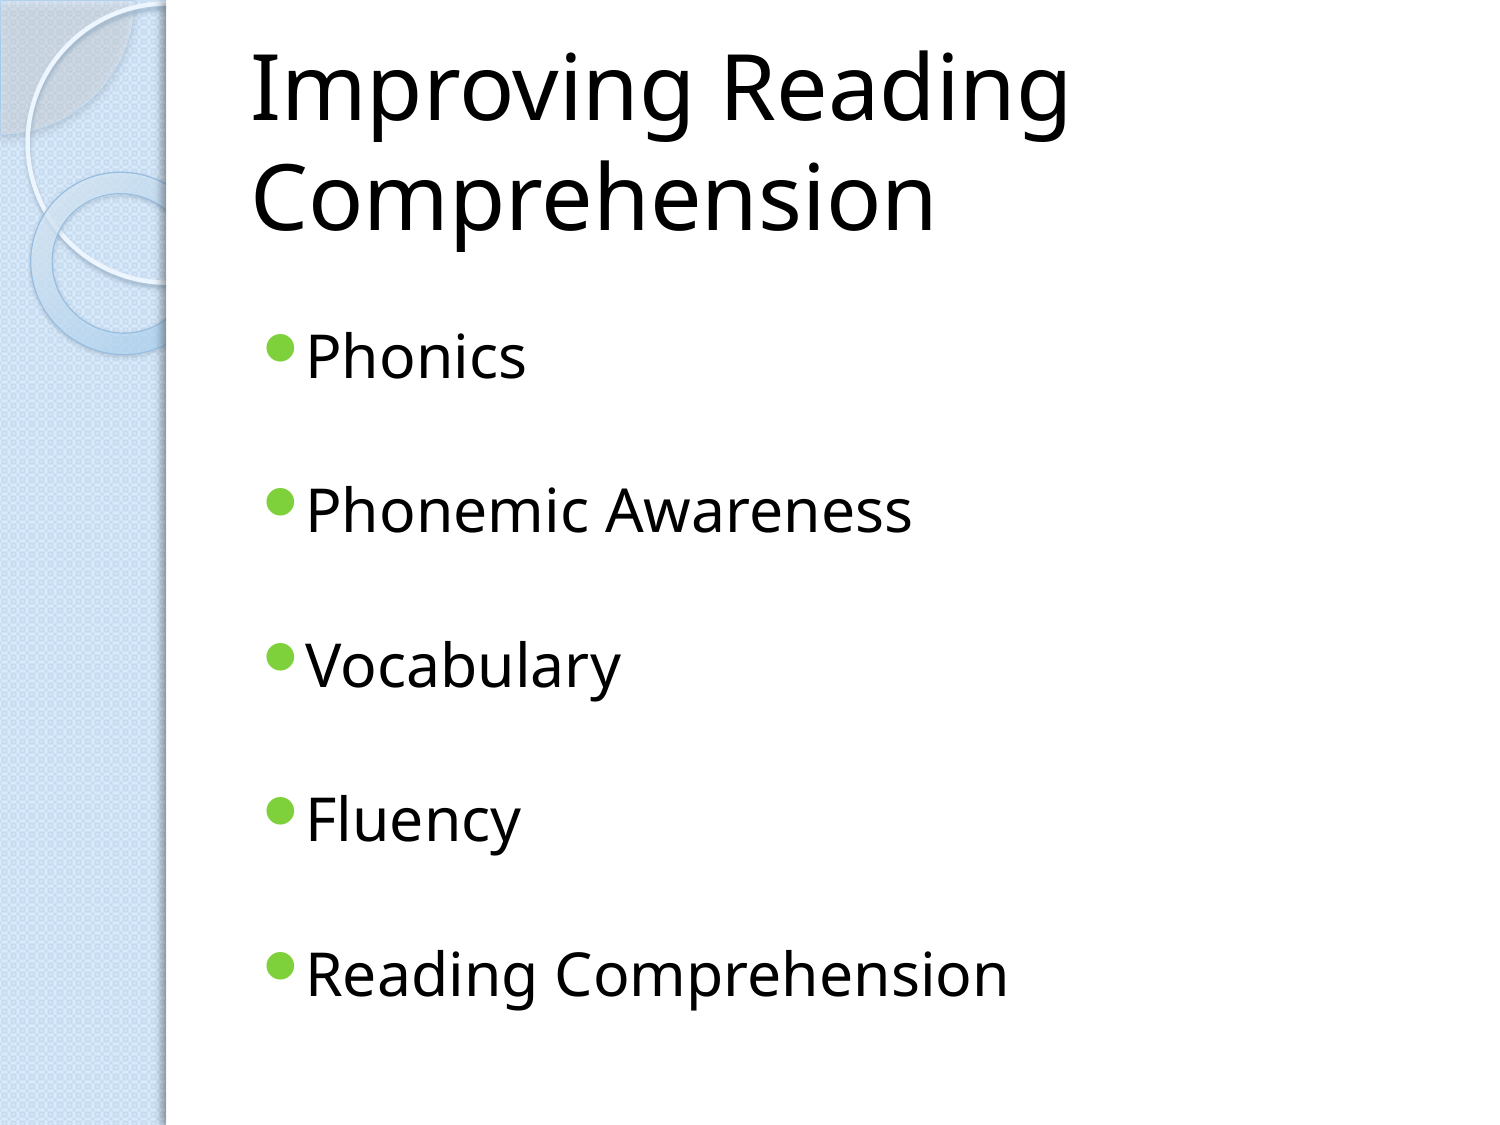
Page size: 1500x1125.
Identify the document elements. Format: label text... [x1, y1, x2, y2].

list Phonics Phonemic Awareness Vocabulary Fluency Reading Comprehension [235, 237, 1466, 1025]
title Improving Reading Comprehension [235, 45, 1466, 233]
